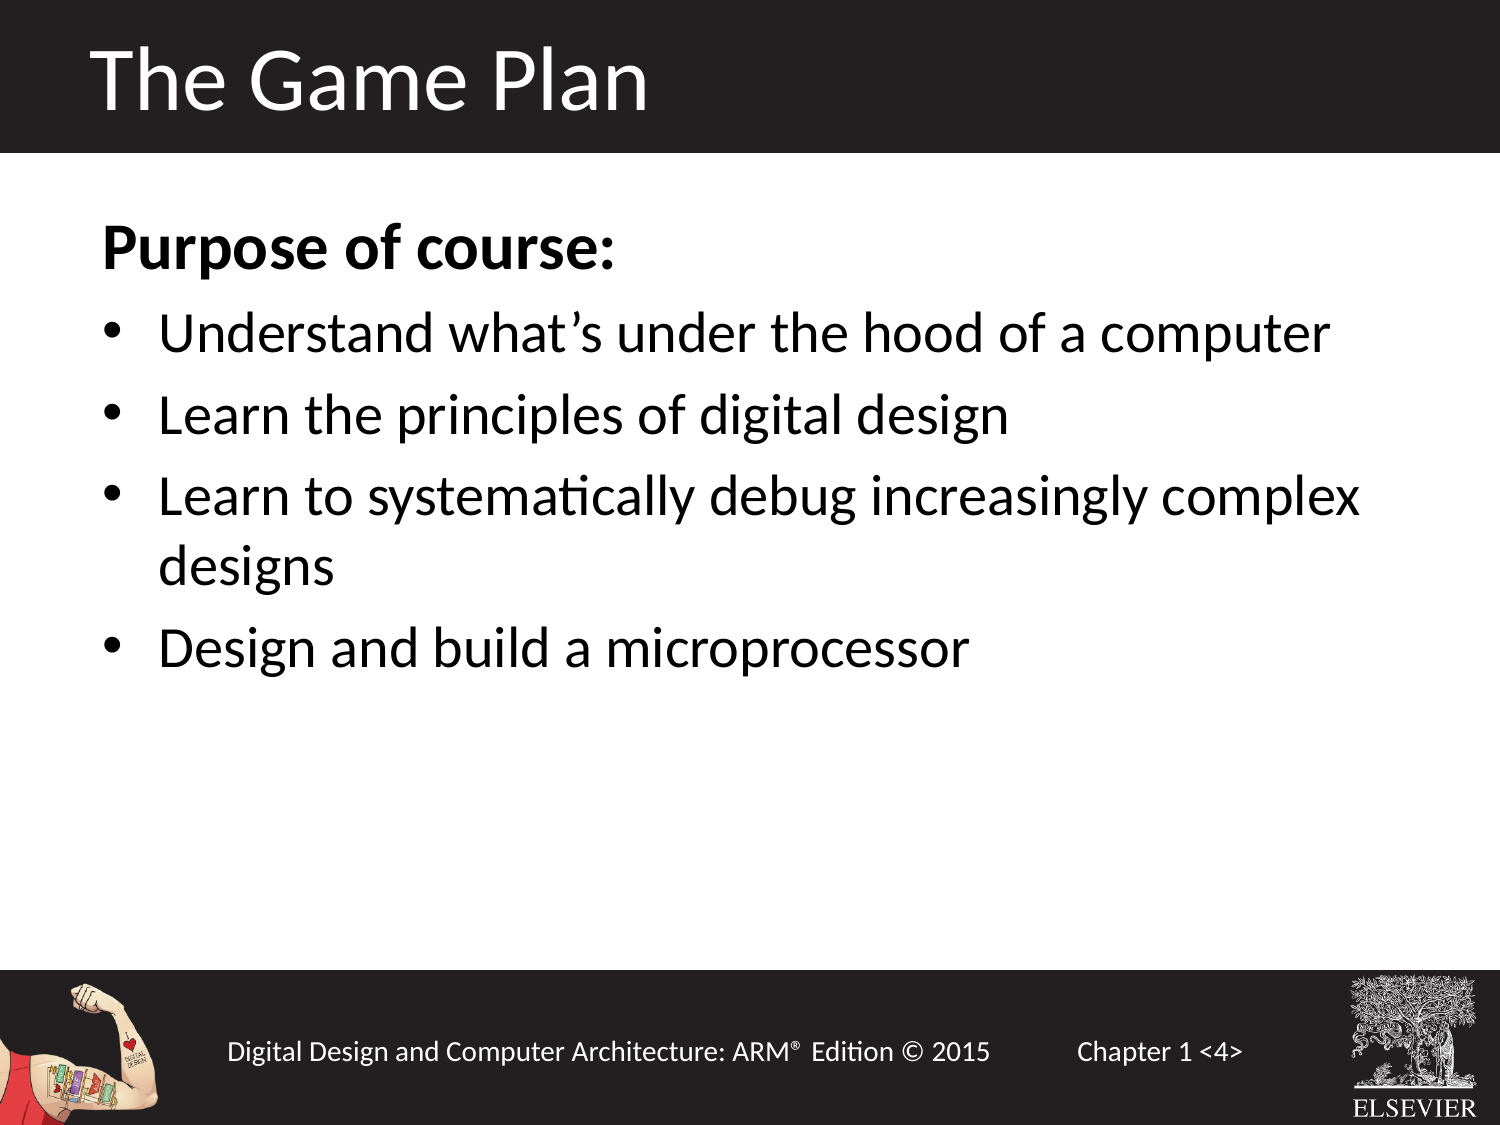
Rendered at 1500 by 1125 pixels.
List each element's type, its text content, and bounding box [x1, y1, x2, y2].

list Purpose of course: Understand what’s under the hood of a computer Learn the principles of digital design Learn to systematically debug increasingly complex designs Design and build a microprocessor [87, 195, 1438, 938]
picture [0, 979, 163, 1125]
text_box The Game Plan [75, 11, 1375, 136]
picture [1350, 974, 1477, 1117]
